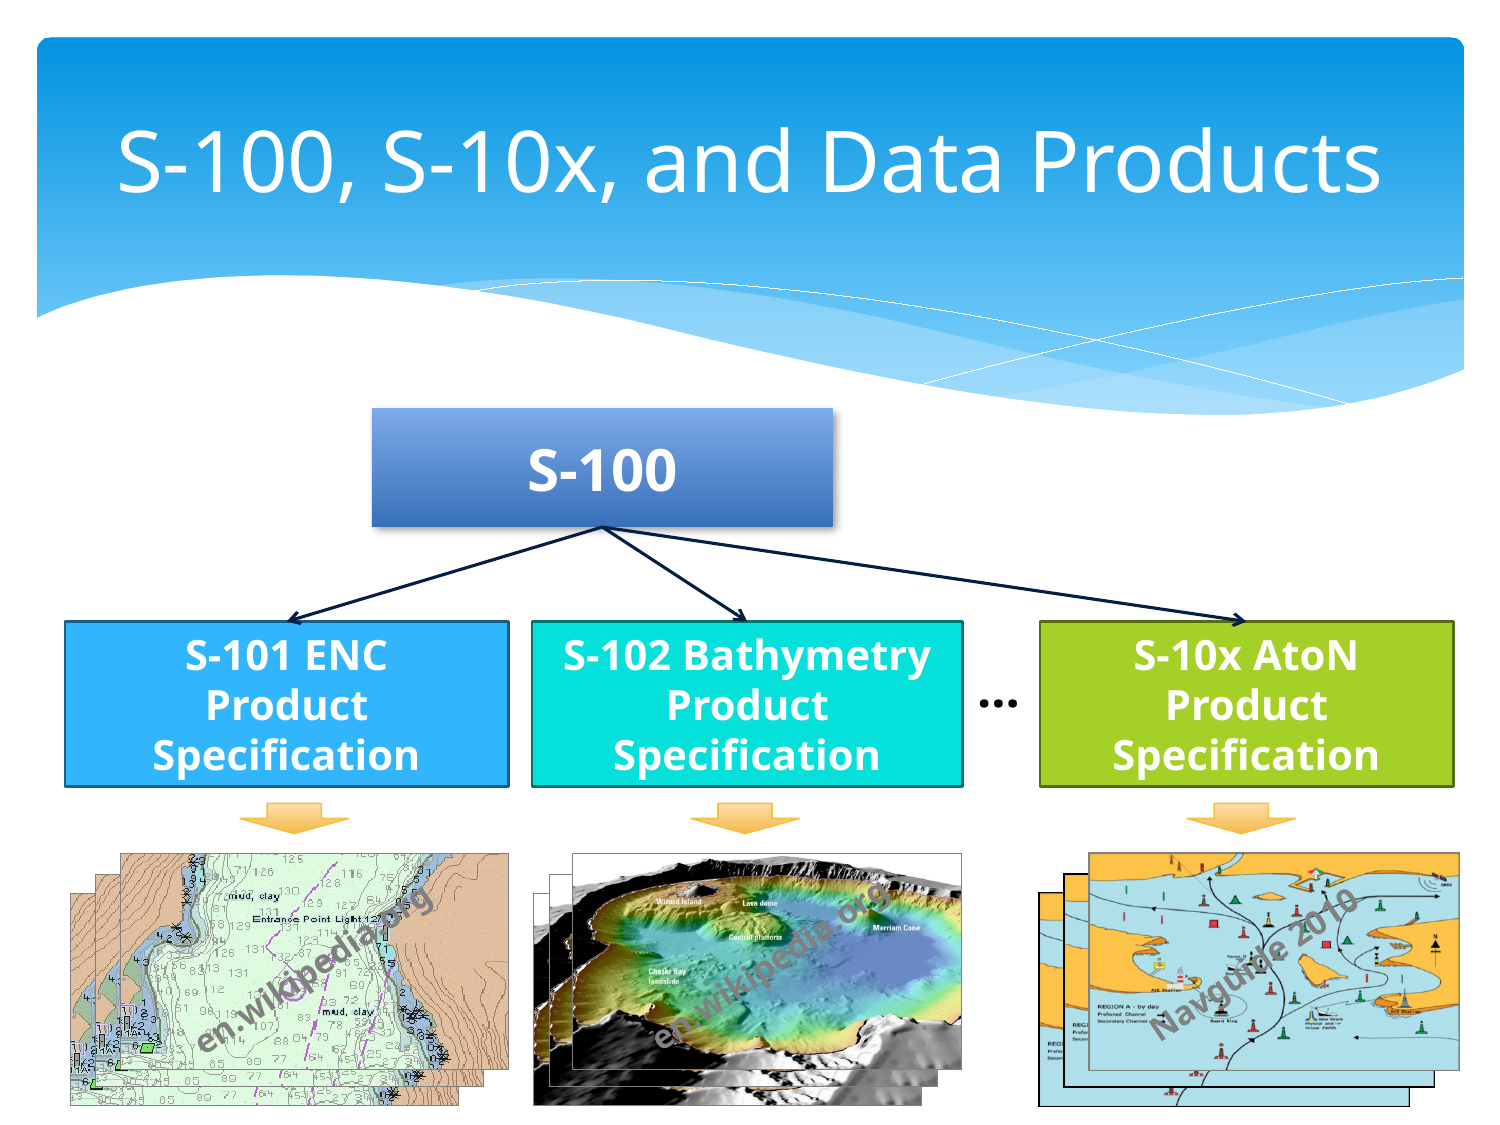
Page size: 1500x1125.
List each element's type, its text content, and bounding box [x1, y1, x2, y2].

picture [69, 852, 509, 1107]
text_box [690, 802, 801, 835]
text_box S-101 ENC Product Specification [64, 620, 510, 788]
title S-100, S-10x, and Data Products [75, 55, 1425, 261]
text_box S-100 [371, 408, 833, 525]
picture [533, 852, 962, 1107]
picture [1039, 852, 1459, 1107]
text_box … [962, 650, 1057, 726]
text_box S-102 Bathymetry Product Specification [531, 632, 964, 788]
text_box [239, 802, 350, 835]
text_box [286, 526, 599, 622]
text_box S-10x AtoN Product Specification [1039, 620, 1455, 788]
text_box [1186, 802, 1297, 835]
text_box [602, 526, 1247, 622]
